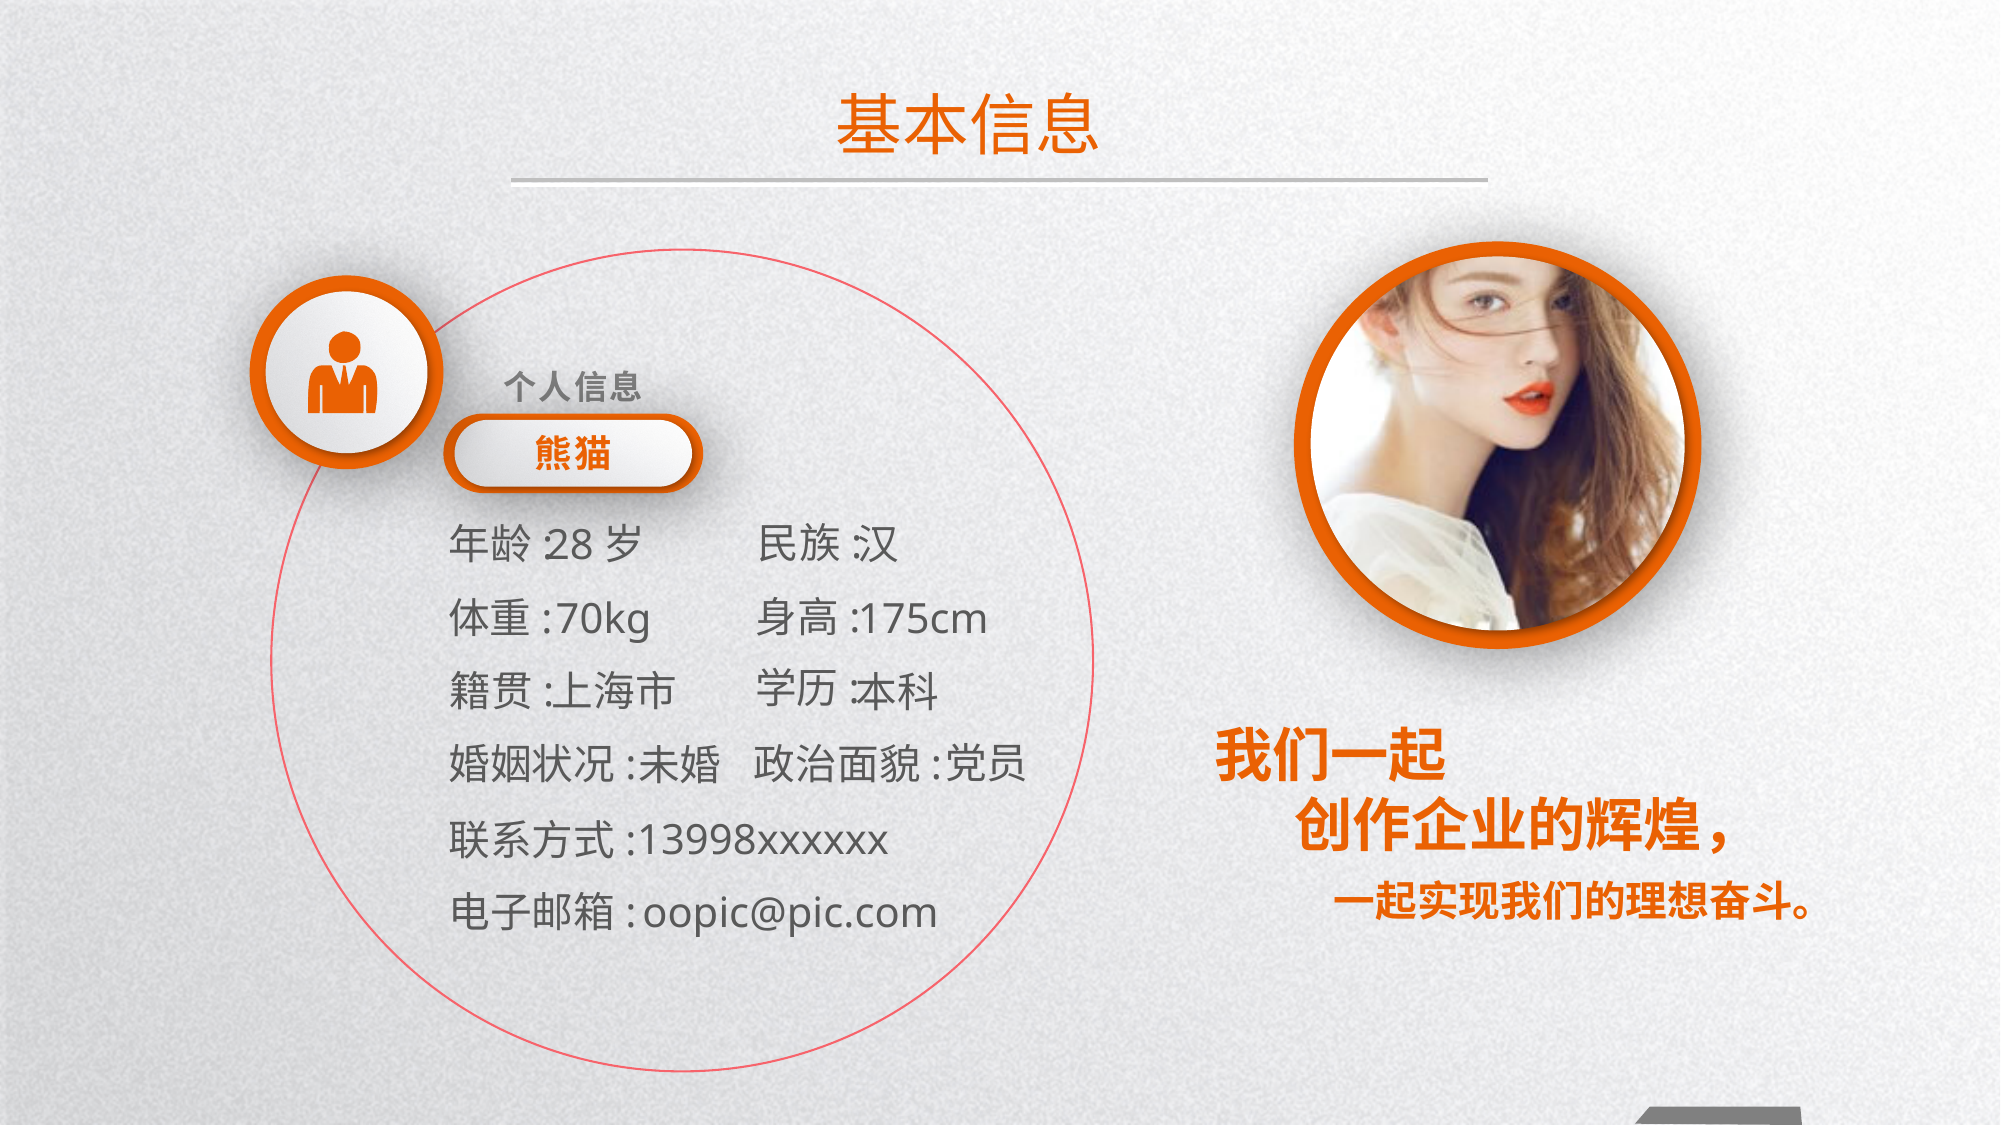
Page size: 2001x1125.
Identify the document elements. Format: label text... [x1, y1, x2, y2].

text_box 13998xxxxxx [622, 805, 905, 871]
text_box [1293, 241, 1702, 649]
text_box 年龄: [433, 510, 531, 576]
text_box 未婚 [623, 731, 737, 797]
text_box 28岁 [531, 510, 661, 576]
text_box 我们一起 创作企业的辉煌， 一起实现我们的理想奋斗。 [1199, 710, 1976, 935]
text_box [511, 179, 1489, 186]
text_box 身高: [741, 583, 876, 649]
text_box 电子邮箱: [433, 878, 652, 944]
text_box oopic@pic.com [627, 878, 954, 943]
text_box 汉 [842, 510, 915, 576]
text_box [249, 275, 444, 470]
text_box 联系方式: [433, 805, 622, 871]
text_box [1632, 1105, 1804, 1125]
text_box 党员 [930, 729, 1044, 795]
text_box 学历: [740, 654, 875, 720]
text_box 婚姻状况: [433, 730, 652, 796]
text_box 个人信息 [494, 359, 686, 383]
text_box 基本信息 [820, 75, 1118, 171]
text_box 体重: [433, 583, 540, 649]
picture [0, 0, 2001, 1125]
text_box 70kg [540, 583, 667, 649]
text_box 政治面貌: [739, 730, 930, 795]
text_box 民族: [742, 509, 877, 575]
text_box [270, 248, 1095, 1073]
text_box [443, 413, 704, 494]
text_box 175cm [843, 584, 1004, 650]
text_box 上海市 [537, 657, 693, 723]
text_box 籍贯: [434, 657, 537, 723]
text_box 本科 [840, 658, 955, 723]
